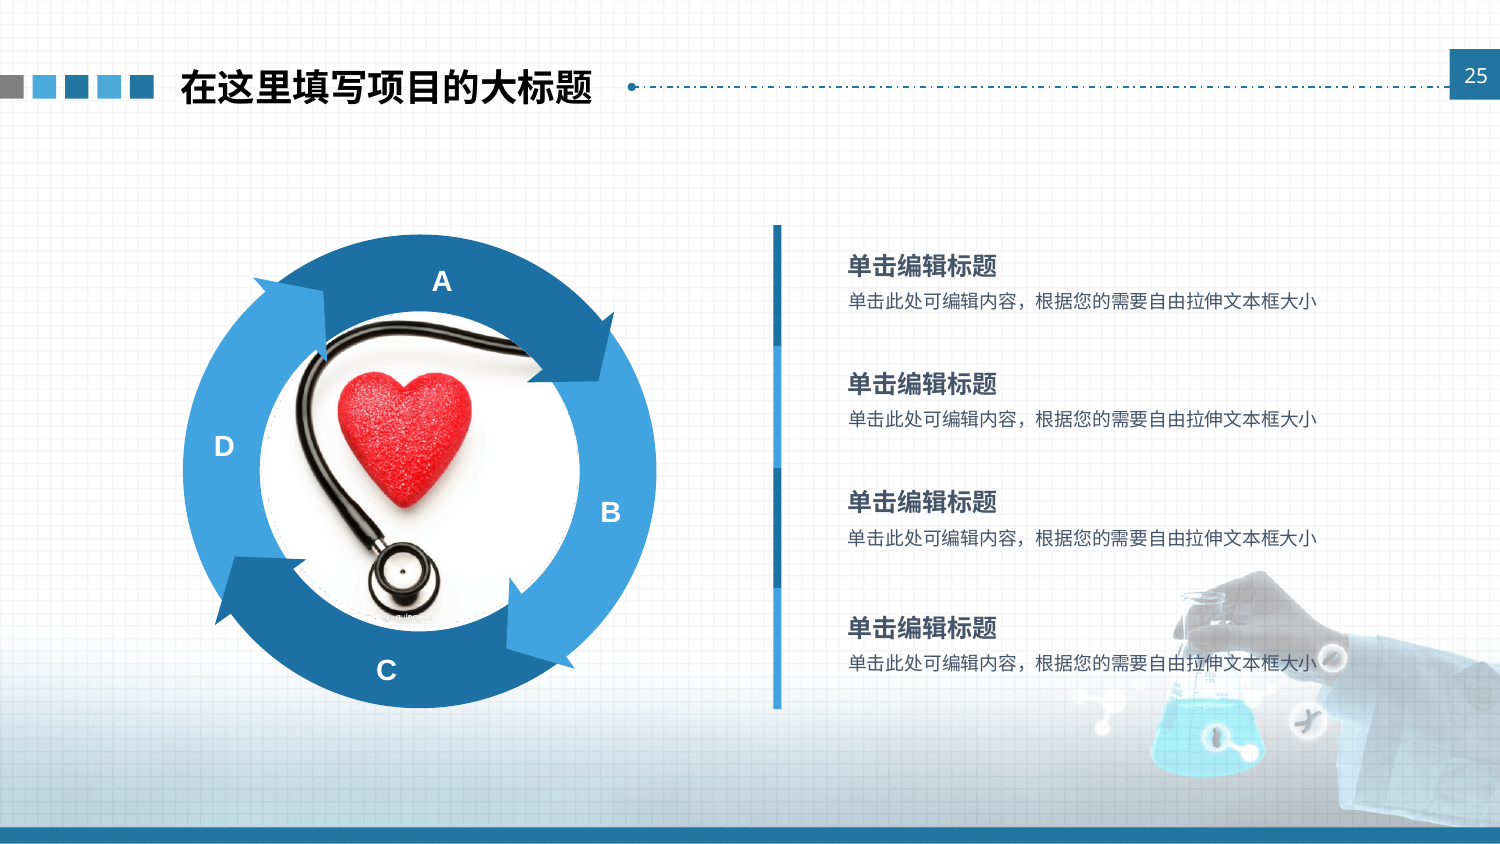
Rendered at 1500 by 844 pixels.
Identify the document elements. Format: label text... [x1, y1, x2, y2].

text_box [0, 74, 25, 100]
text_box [773, 225, 782, 710]
text_box [129, 74, 154, 100]
text_box [32, 74, 57, 100]
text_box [847, 367, 1389, 431]
text_box [1449, 48, 1500, 54]
picture [0, 0, 1500, 827]
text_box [847, 249, 1389, 313]
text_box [182, 234, 657, 709]
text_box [847, 486, 1346, 550]
text_box 在这里填写项目的大标题 [165, 56, 615, 117]
text_box 25 [1449, 54, 1500, 95]
text_box [96, 74, 122, 100]
text_box [64, 74, 89, 100]
text_box [1449, 95, 1500, 101]
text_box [847, 612, 1377, 675]
